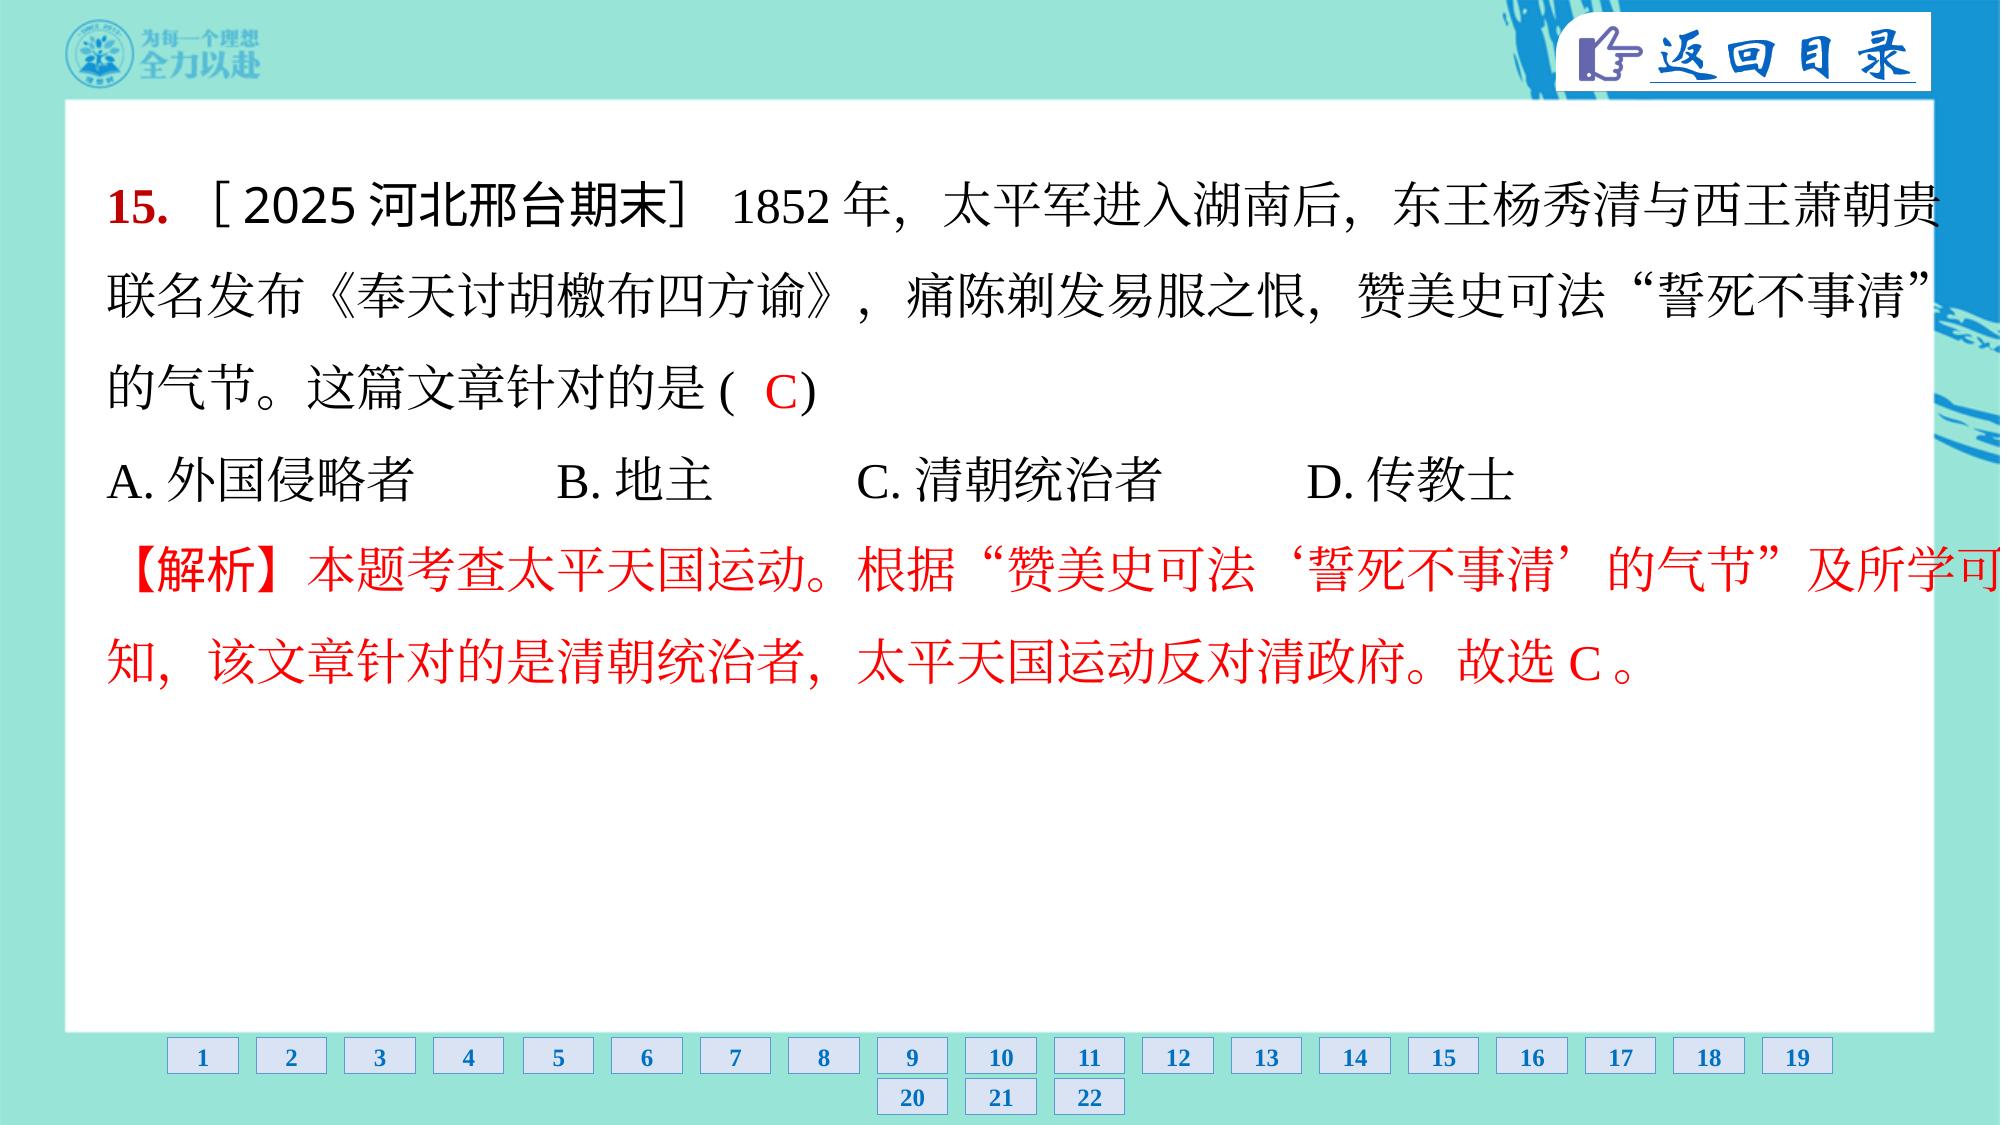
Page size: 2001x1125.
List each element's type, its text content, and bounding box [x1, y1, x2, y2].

text_box 15.［2025河北邢台期末］1852年，太平军进入湖南后，东王杨秀清与西王萧朝贵 联名发布《奉天讨胡檄布四方谕》，痛陈剃发易服之恨，赞美史可法“誓死不事清” 的气节。这篇文章针对的是( ) [106, 141, 1895, 417]
picture [0, 0, 2000, 1125]
text_box C [746, 326, 817, 419]
text_box 【解析】本题考查太平天国运动。根据“赞美史可法‘誓死不事清’的气节”及所学可 知，该文章针对的是清朝统治者，太平天国运动反对清政府。故选C。 [106, 506, 1895, 690]
text_box A.外国侵略者 B.地主 C.清朝统治者 D.传教士 [106, 420, 1895, 506]
